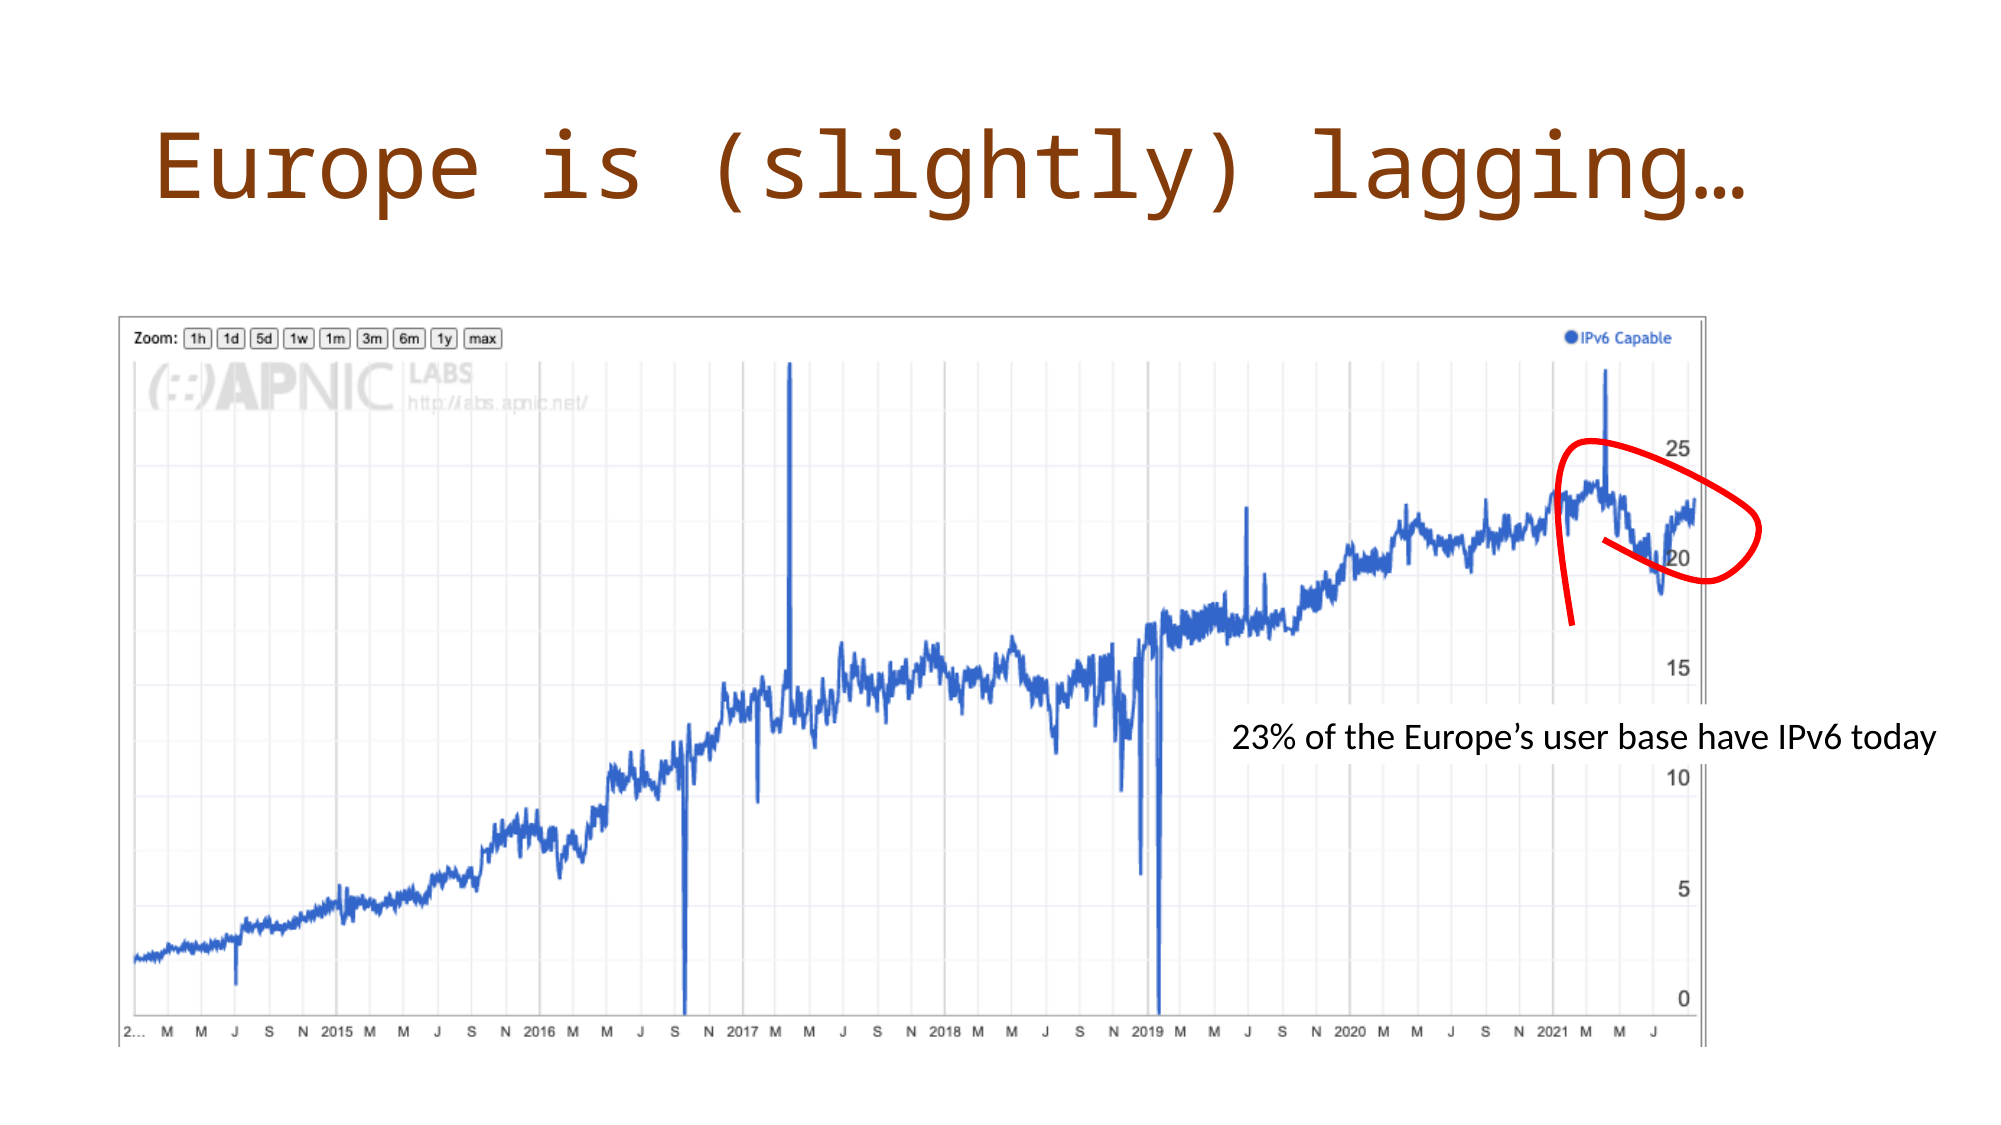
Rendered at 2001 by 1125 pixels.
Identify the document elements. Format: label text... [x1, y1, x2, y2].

text_box 23% of the Europe’s user base have IPv6 today [1724, 704, 1953, 765]
text_box [1724, 491, 1760, 579]
title Europe is (slightly) lagging… [137, 59, 1863, 278]
picture [110, 299, 1724, 1048]
